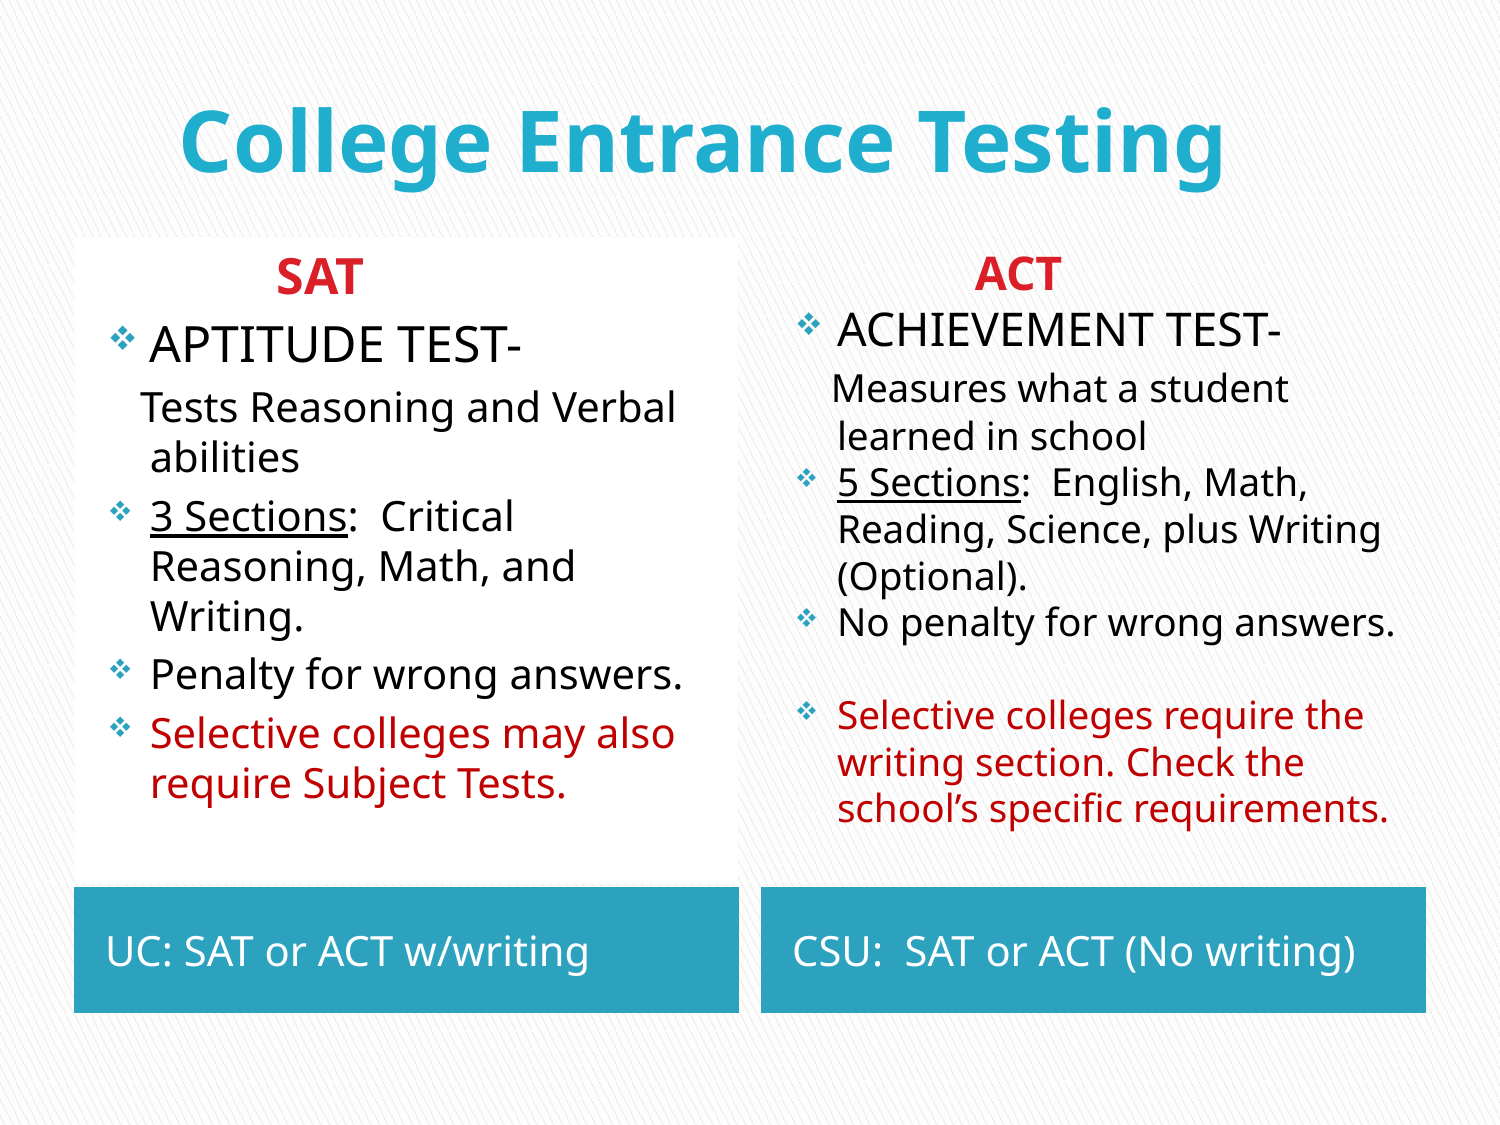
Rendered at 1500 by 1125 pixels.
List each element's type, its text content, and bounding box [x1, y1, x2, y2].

list UC: SAT or ACT w/writing [74, 887, 739, 1013]
list SAT APTITUDE TEST- Tests Reasoning and Verbal abilities 3 Sections: Critical Reasoning, Math, and Writing. Penalty for wrong answers. Selective colleges may also require Subject Tests. [75, 236, 738, 884]
list ACT ACHIEVEMENT TEST- Measures what a student learned in school 5 Sections: English, Math, Reading, Science, plus Writing (Optional). No penalty for wrong answers. Selective colleges require the writing section. Check the school’s specific requirements. [761, 236, 1425, 884]
list CSU: SAT or ACT (No writing) [761, 887, 1426, 1013]
title College Entrance Testing [75, 44, 1425, 233]
